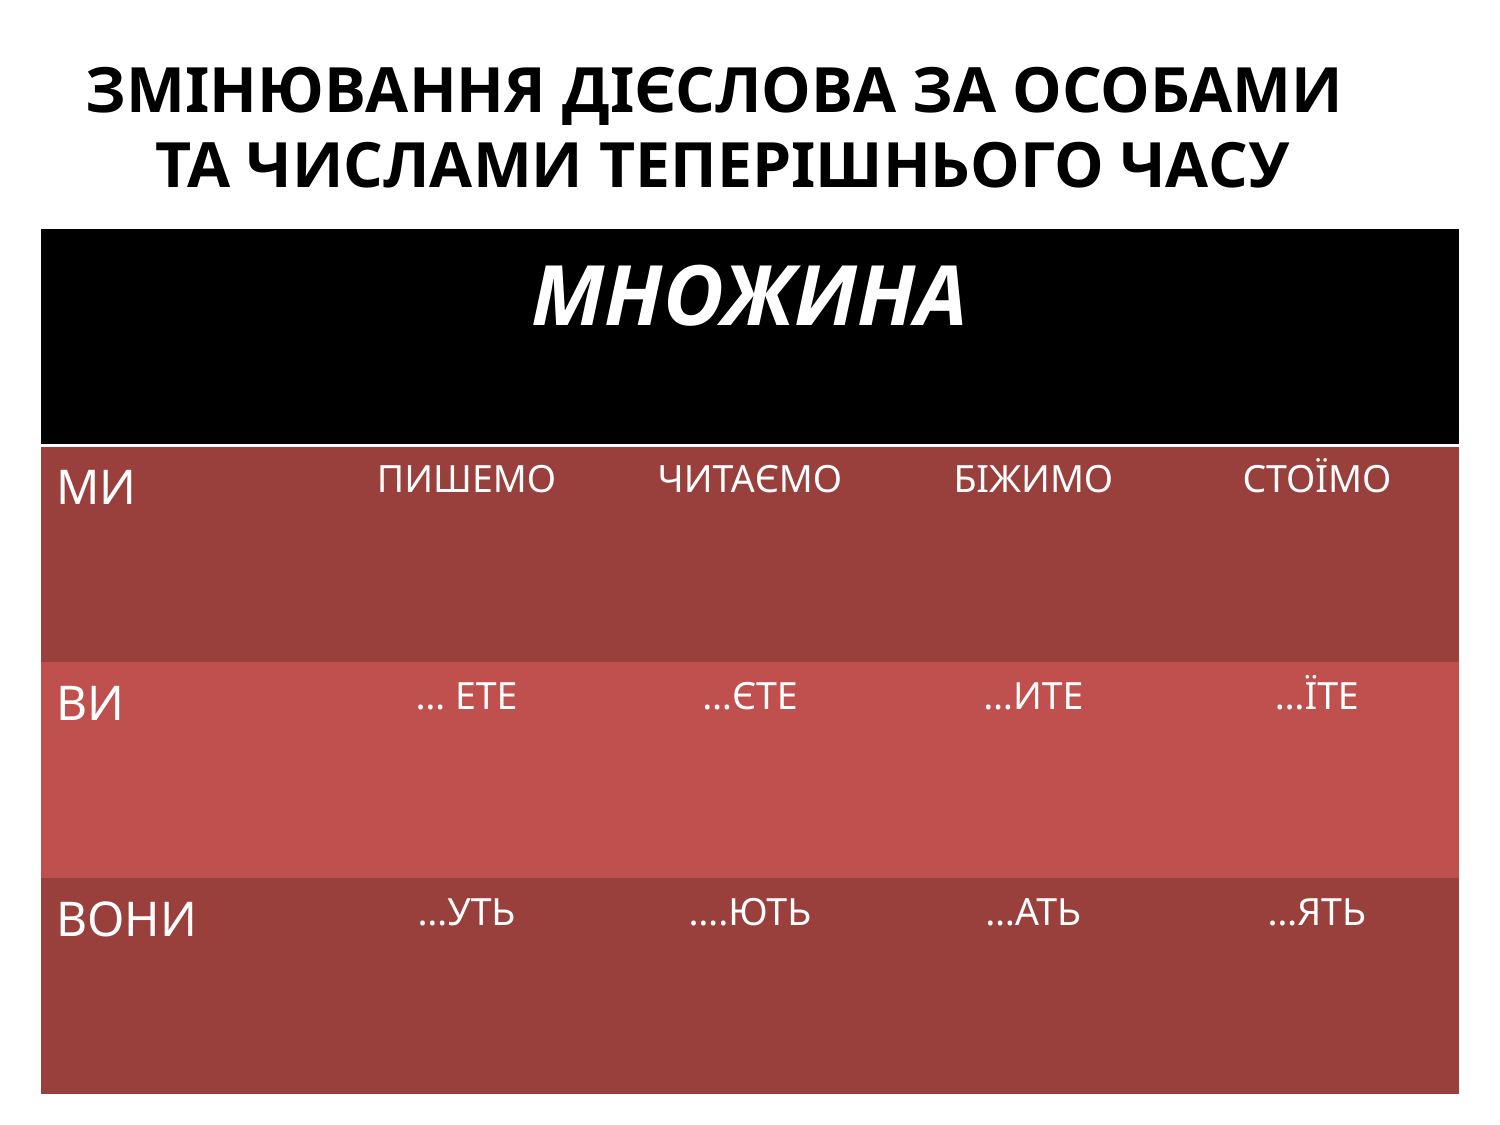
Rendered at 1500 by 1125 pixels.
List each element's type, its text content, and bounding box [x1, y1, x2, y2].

table_header МНОЖИНА [41, 229, 1459, 444]
table_cell …УТЬ [325, 878, 608, 1094]
table_cell …ИТЕ [892, 662, 1175, 878]
table_cell СТОЇМО [1175, 447, 1459, 662]
table_cell ПИШЕМО [325, 447, 608, 662]
table_cell … ЕТЕ [325, 662, 608, 878]
table_cell ЧИТАЄМО [608, 447, 892, 662]
text_box ЗМІНЮВАННЯ ДІЄСЛОВА ЗА ОСОБАМИ ТА ЧИСЛАМИ ТЕПЕРІШНЬОГО ЧАСУ [0, 42, 1500, 208]
table_cell МИ [41, 447, 325, 662]
table_cell БІЖИМО [892, 447, 1175, 662]
table_cell …АТЬ [892, 878, 1175, 1094]
table_cell …ЯТЬ [1175, 878, 1459, 1094]
table_cell …ЇТЕ [1175, 662, 1459, 878]
table_cell ВОНИ [41, 878, 325, 1094]
table_cell ….ЮТЬ [608, 878, 892, 1094]
table_cell ВИ [41, 662, 325, 878]
table_cell …ЄТЕ [608, 662, 892, 878]
